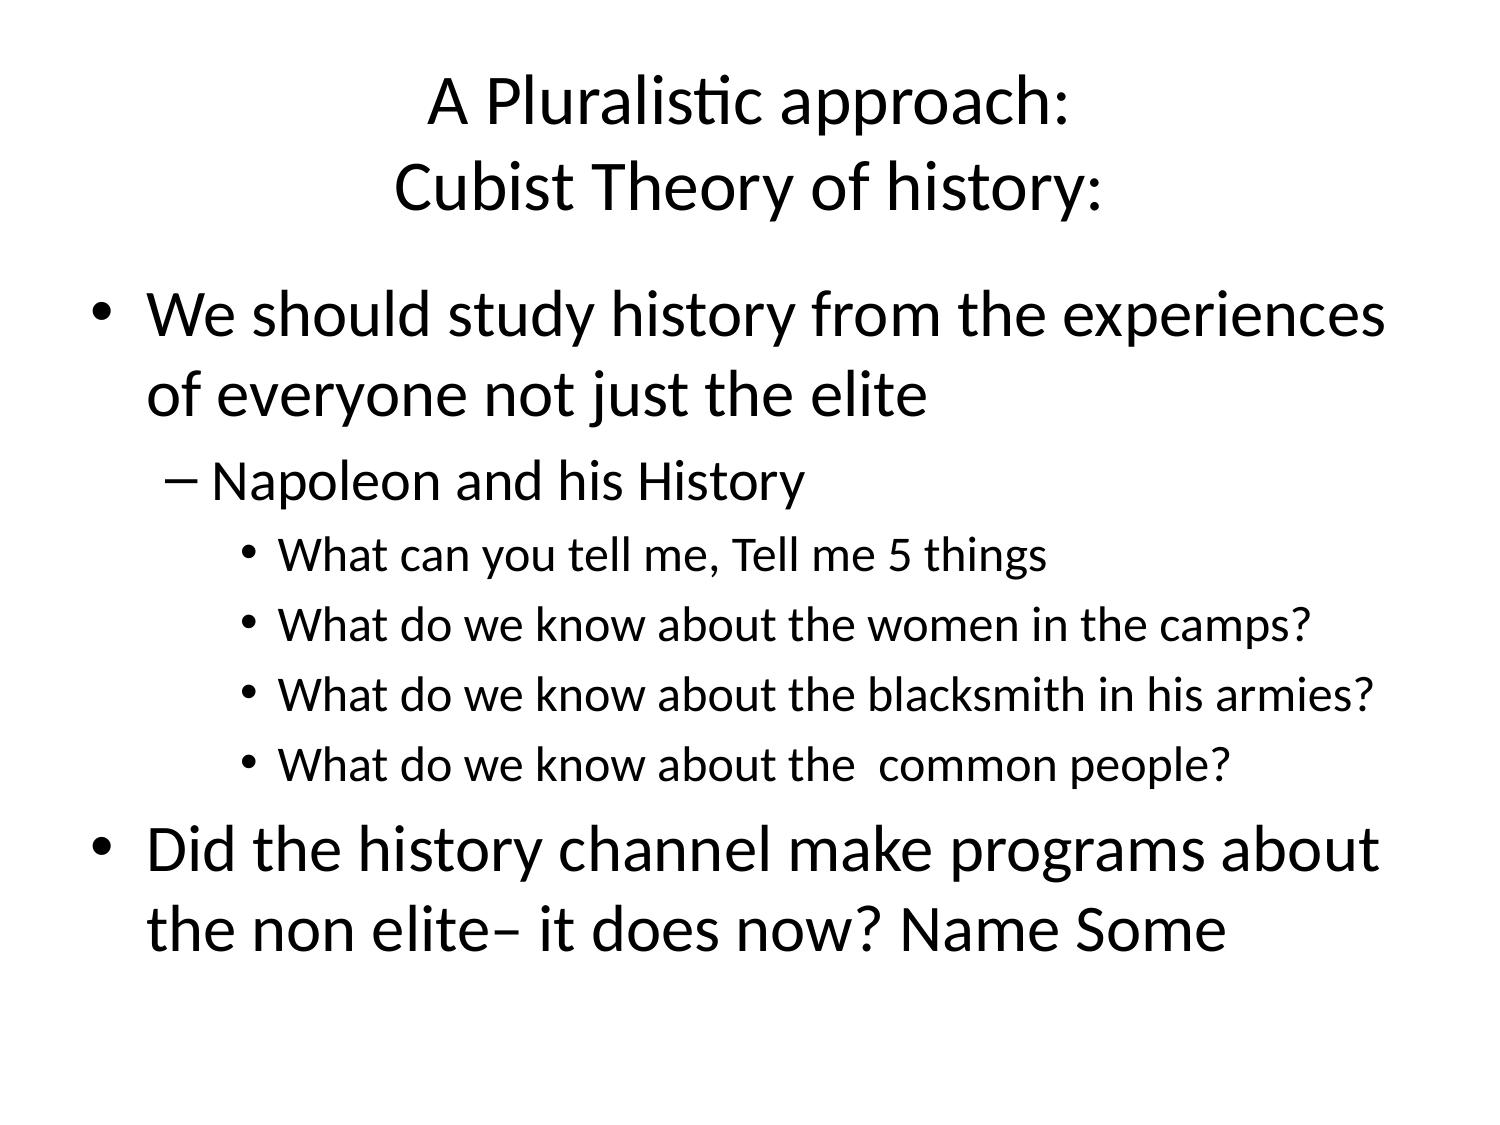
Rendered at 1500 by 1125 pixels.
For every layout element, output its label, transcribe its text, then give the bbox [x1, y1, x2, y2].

list We should study history from the experiences of everyone not just the elite Napoleon and his History What can you tell me, Tell me 5 things What do we know about the women in the camps? What do we know about the blacksmith in his armies? What do we know about the common people? Did the history channel make programs about the non elite– it does now? Name Some [75, 262, 1425, 1005]
title A Pluralistic approach: Cubist Theory of history: [75, 45, 1425, 233]
